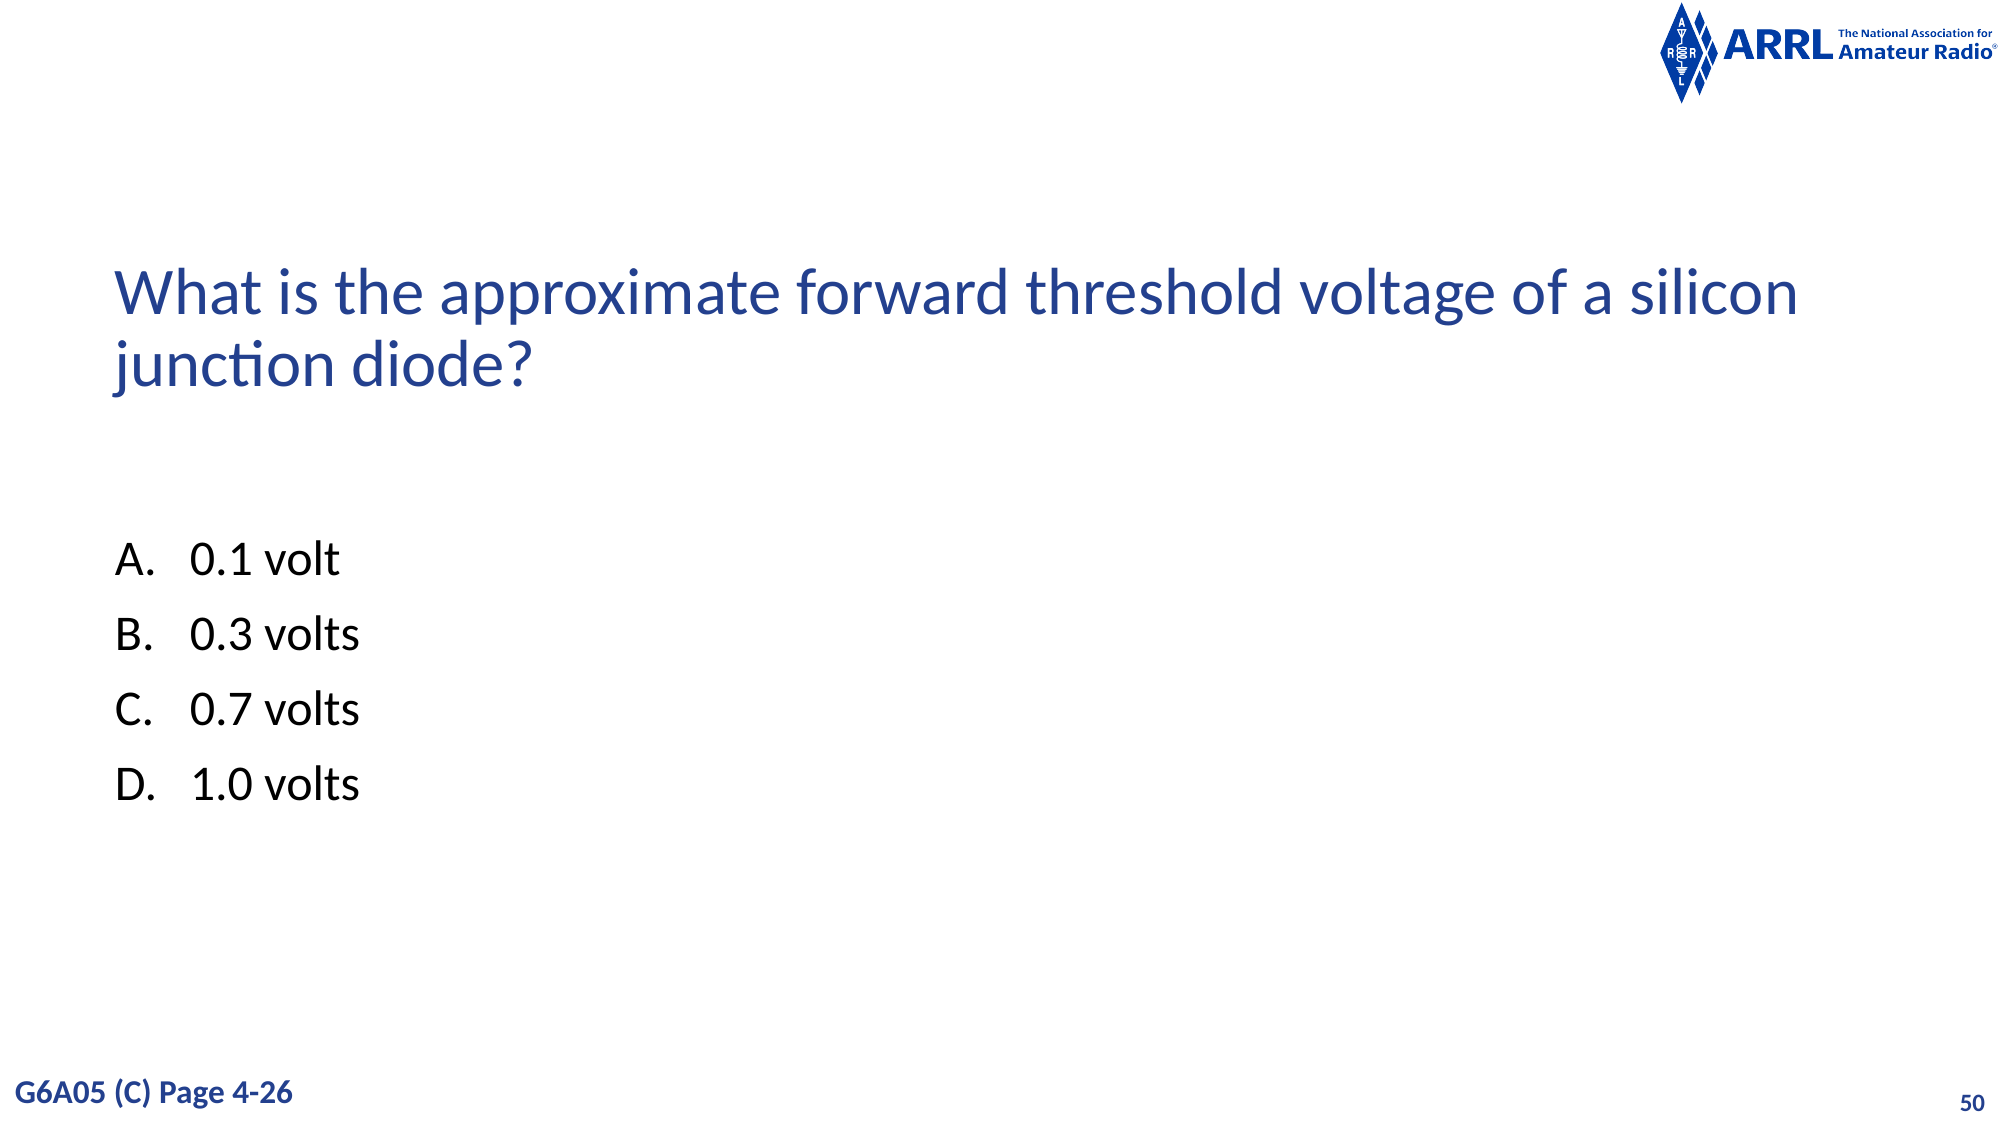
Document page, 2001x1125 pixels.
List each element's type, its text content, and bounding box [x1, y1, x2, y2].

text_box G6A05 (C) Page 4-26 [0, 1062, 1313, 1118]
list 0.1 volt 0.3 volts 0.7 volts 1.0 volts [99, 525, 1900, 1005]
title What is the approximate forward threshold voltage of a silicon junction diode? [99, 249, 1900, 468]
picture [1658, 0, 1999, 106]
text_box 50 [1899, 1079, 2000, 1125]
